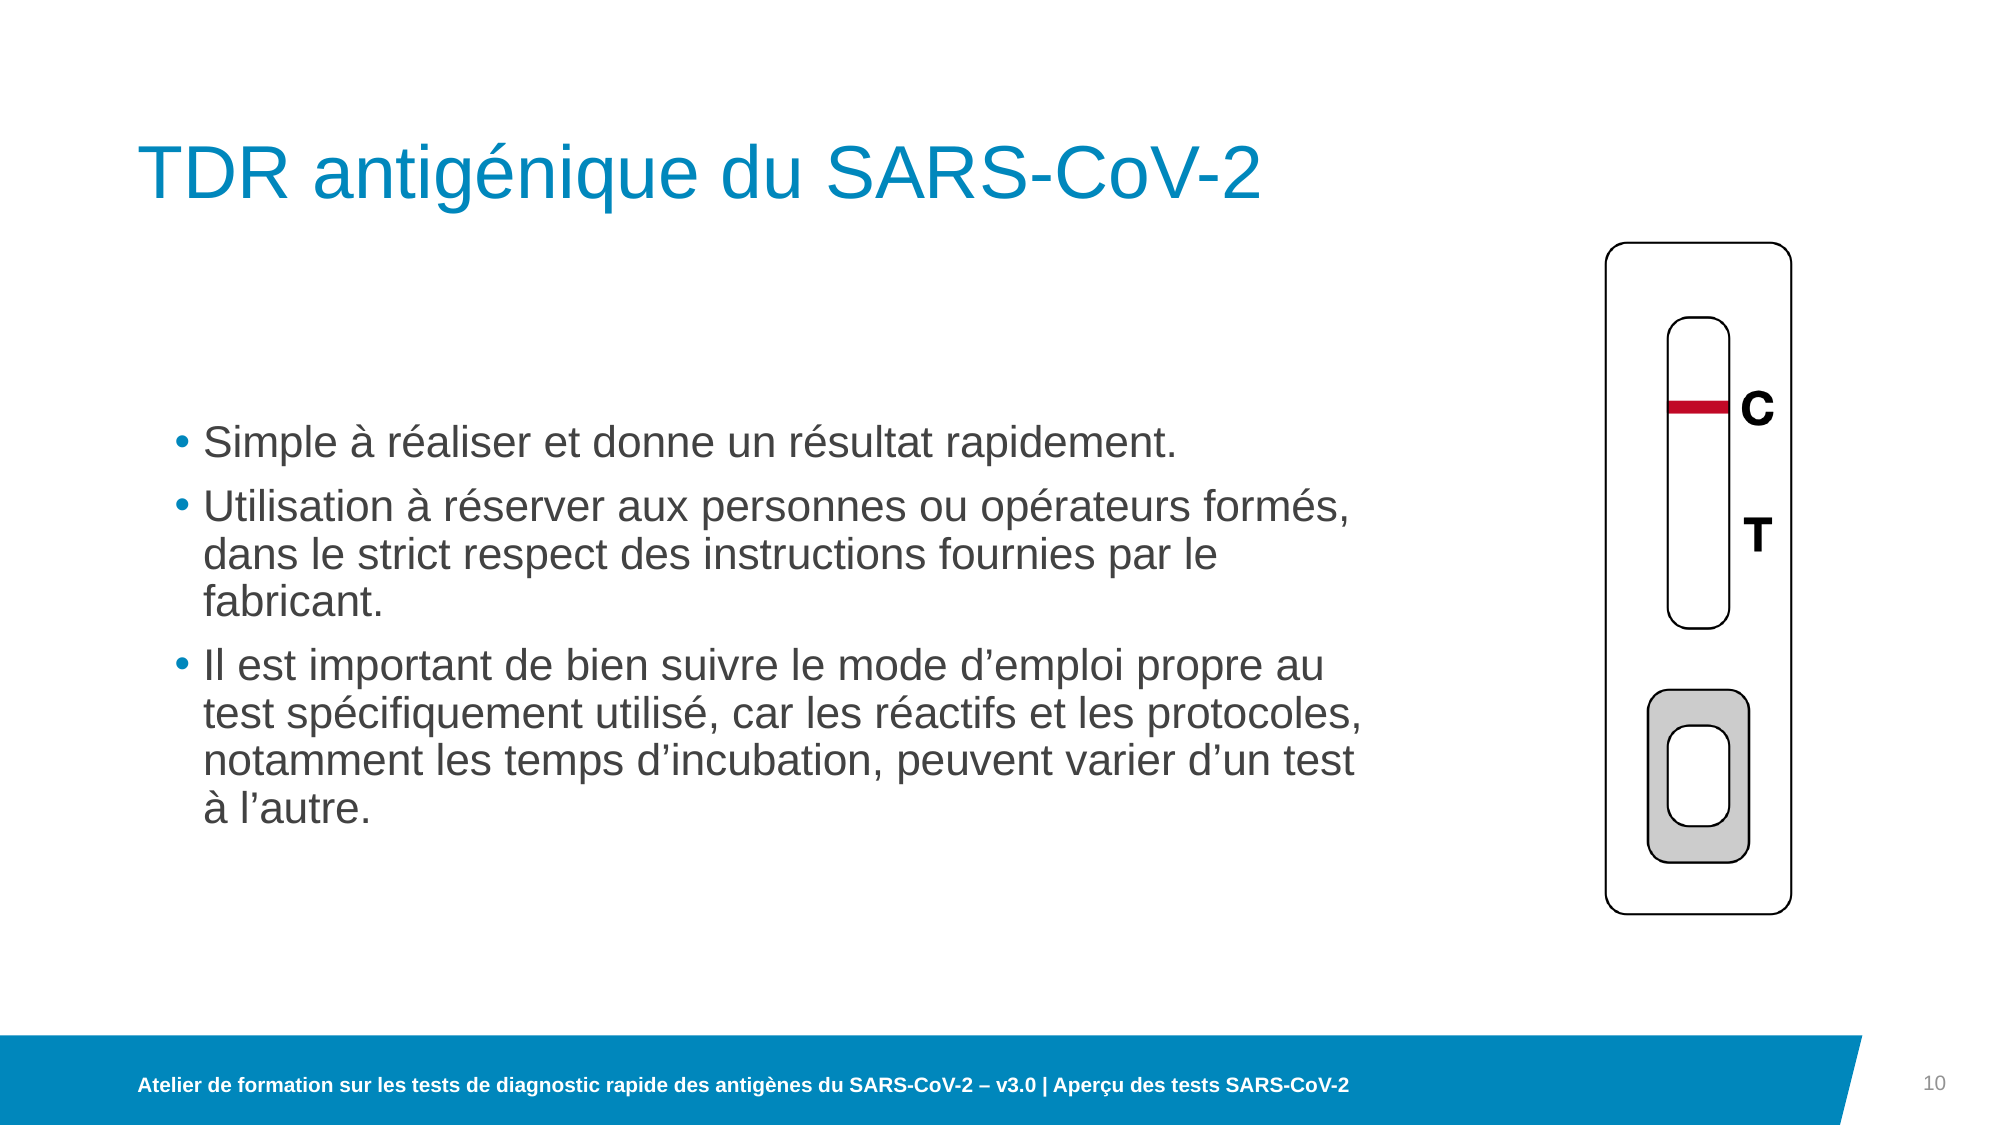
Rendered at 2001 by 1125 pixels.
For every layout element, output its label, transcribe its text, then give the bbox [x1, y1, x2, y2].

slide_number 10 [1862, 1035, 1947, 1125]
list Simple à réaliser et donne un résultat rapidement. Utilisation à réserver aux personnes ou opérateurs formés, dans le strict respect des instructions fournies par le fabricant. Il est important de bien suivre le mode d’emploi propre au test spécifiquement utilisé, car les réactifs et les protocoles, notamment les temps d’incubation, peuvent varier d’un test à l’autre. [159, 412, 1385, 863]
title TDR antigénique du SARS-CoV-2 [137, 59, 1863, 215]
picture [1603, 240, 1793, 916]
footer Atelier de formation sur les tests de diagnostic rapide des antigènes du SARS-CoV-2 – v3.0 | Aperçu des tests SARS-CoV-2 [137, 1042, 1380, 1125]
